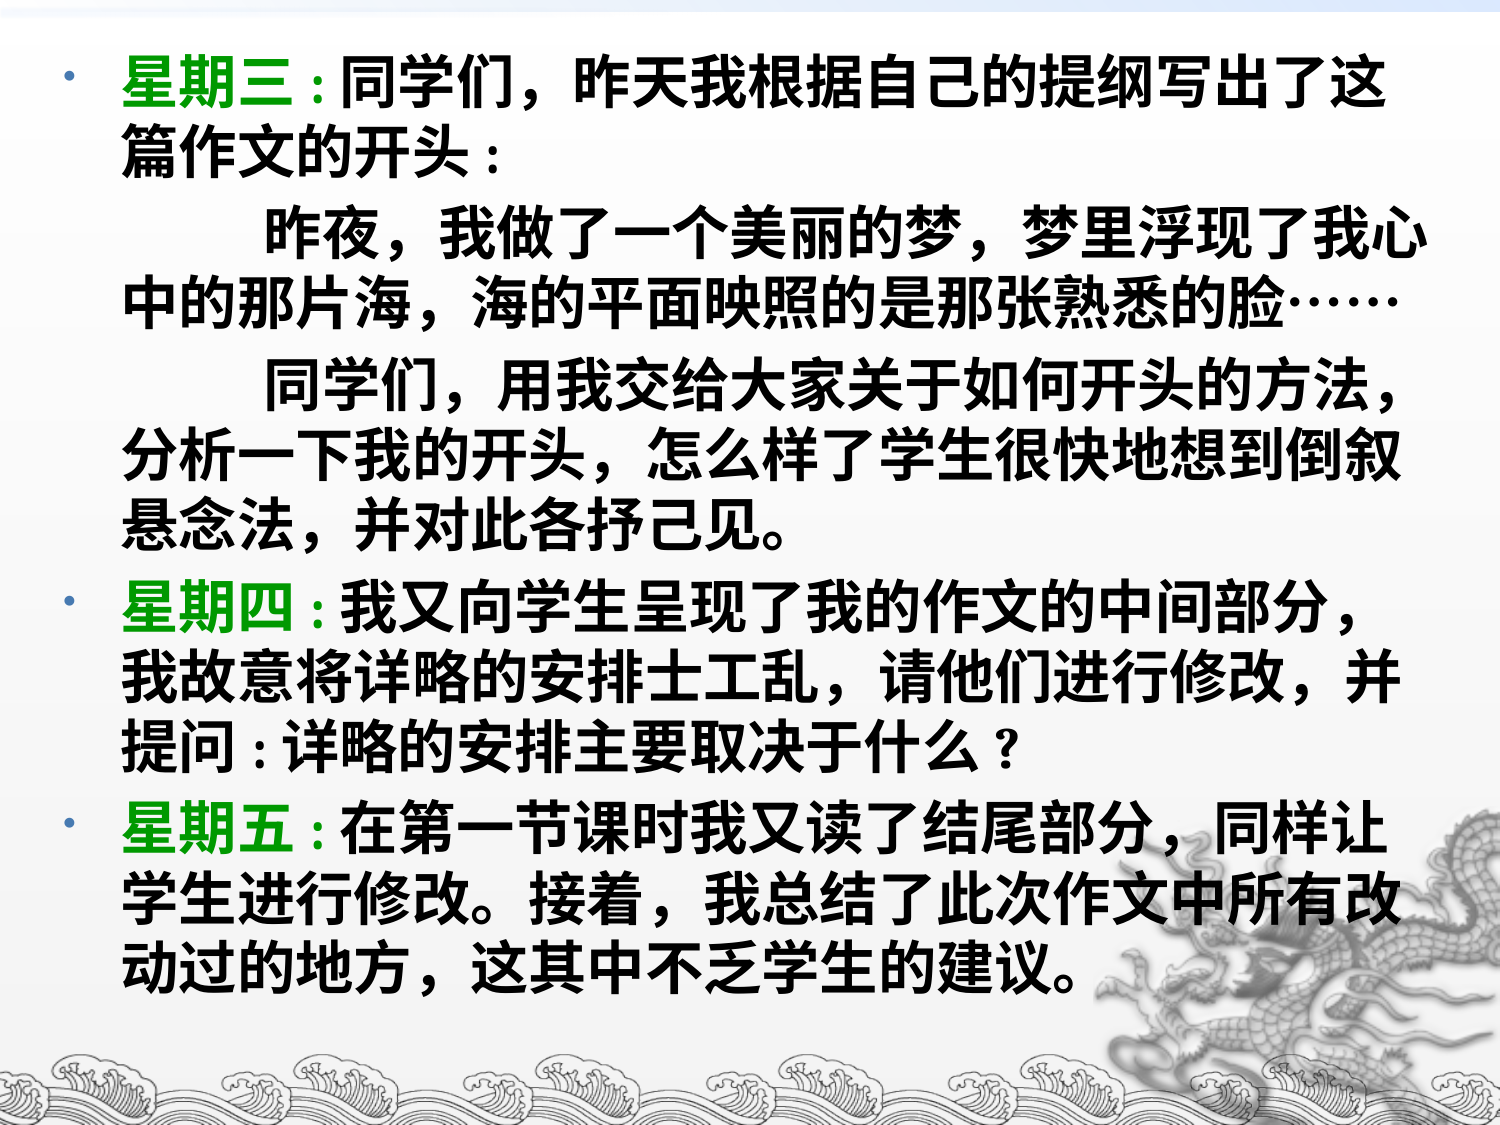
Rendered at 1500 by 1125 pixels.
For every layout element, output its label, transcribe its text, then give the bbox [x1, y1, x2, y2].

list 星期三:同学们，昨天我根据自己的提纲写出了这篇作文的开头: 昨夜，我做了一个美丽的梦，梦里浮现了我心中的那片海，海的平面映照的是那张熟悉的脸…… 同学们，用我交给大家关于如何开头的方法，分析一下我的开头，怎么样了学生很快地想到倒叙悬念法，并对此各抒己见。 星期四:我又向学生呈现了我的作文的中间部分，我故意将详略的安排士工乱，请他们进行修改，并提问:详略的安排主要取决于什么? 星期五:在第一节课时我又读了结尾部分，同样让学生进行修改。接着，我总结了此次作文中所有改动过的地方，这其中不乏学生的建议。 [49, 37, 1451, 1001]
